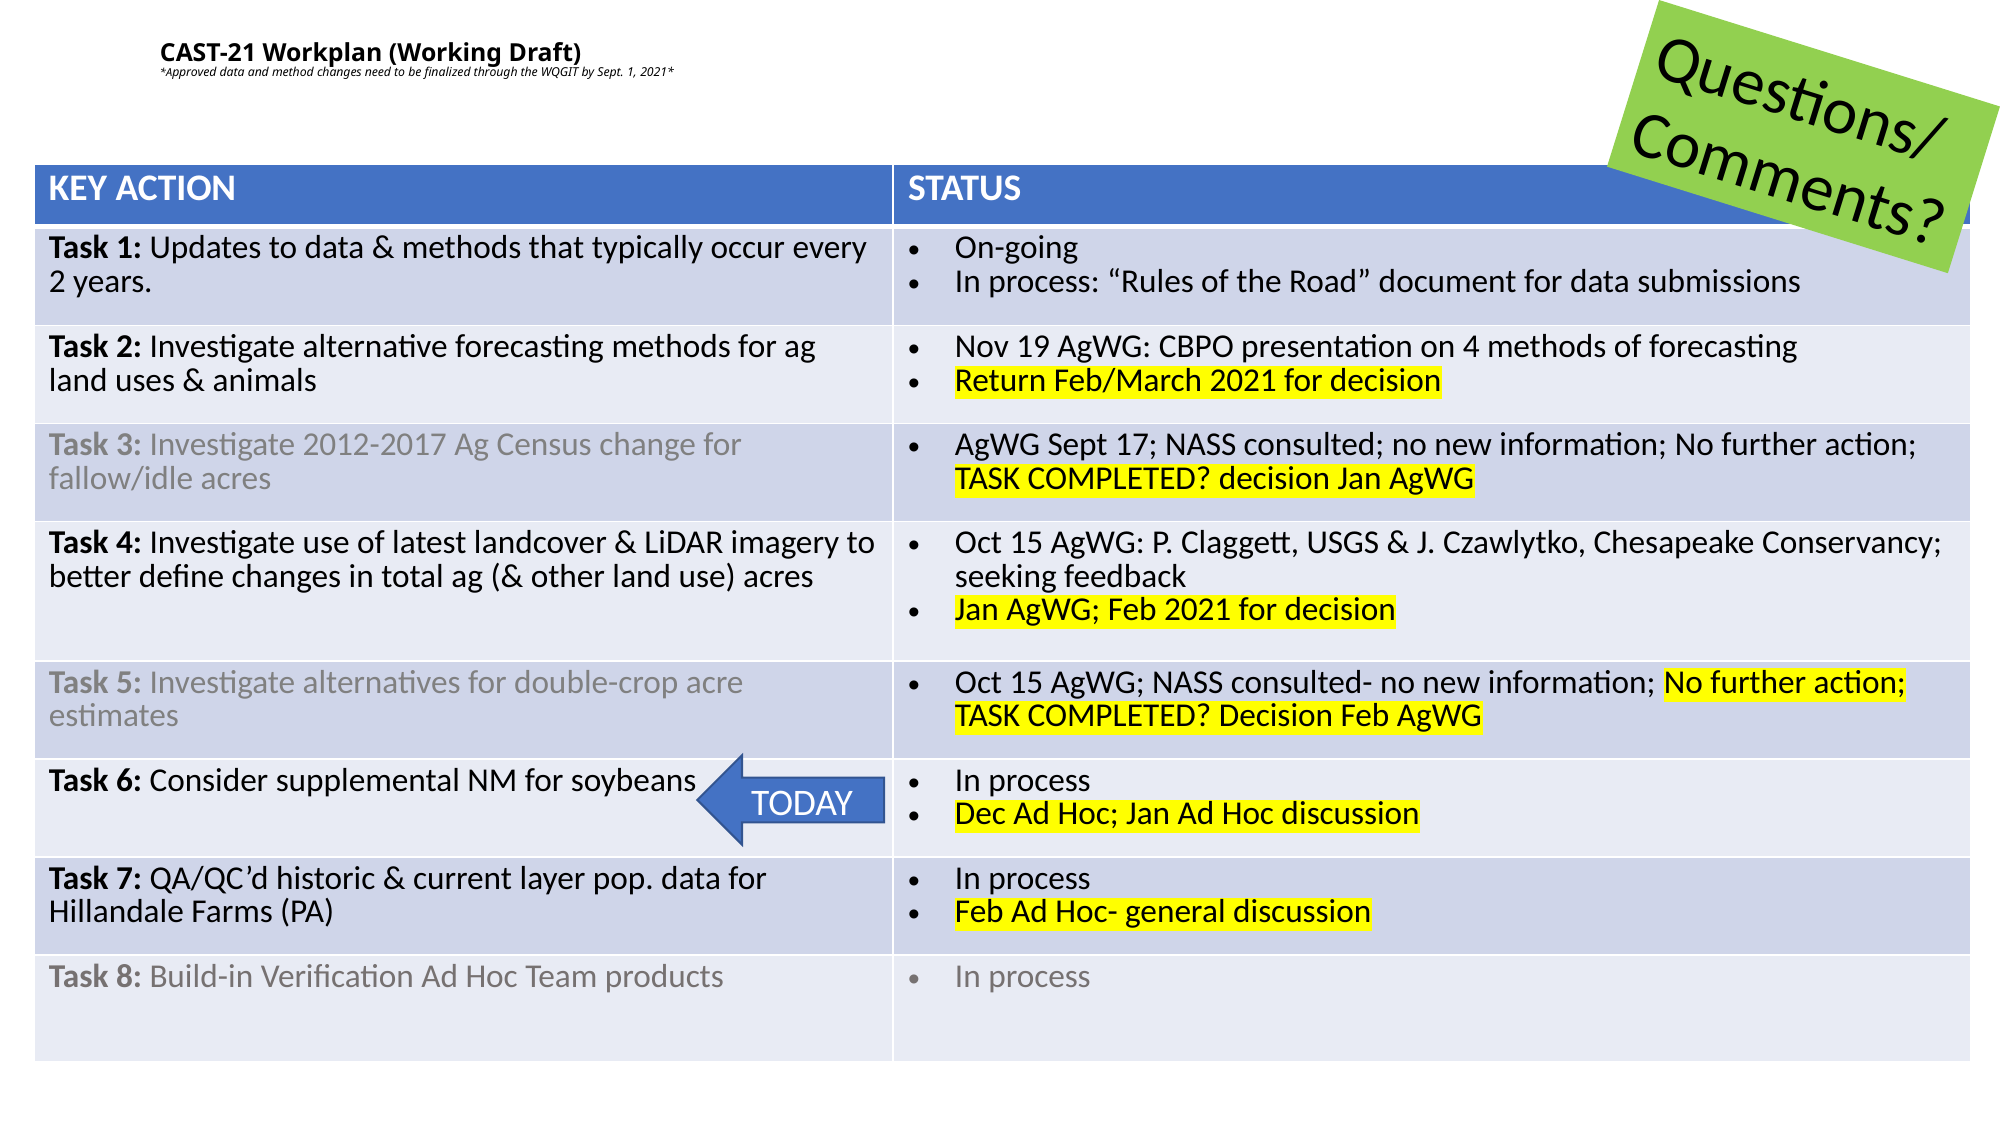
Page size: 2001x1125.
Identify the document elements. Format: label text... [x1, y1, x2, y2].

table_header STATUS [894, 165, 1787, 224]
table_header KEY ACTION [35, 165, 892, 224]
table_cell Oct 15 AgWG; NASS consulted- no new information; No further action; TASK COMPLETED? Decision Feb AgWG [894, 662, 1970, 758]
table_cell Task 7: QA/QC’d historic & current layer pop. data for Hillandale Farms (PA) [35, 858, 892, 954]
table_cell Task 1: Updates to data & methods that typically occur every 2 years. [35, 229, 892, 325]
table_cell Task 3: Investigate 2012-2017 Ag Census change for fallow/idle acres [35, 424, 892, 521]
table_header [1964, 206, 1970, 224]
table_cell In process Feb Ad Hoc- general discussion [894, 858, 1970, 954]
table_cell On-going In process: “Rules of the Road” document for data submissions [894, 229, 1970, 325]
table_cell Task 2: Investigate alternative forecasting methods for ag land uses & animals [35, 326, 892, 423]
table_cell Oct 15 AgWG: P. Claggett, USGS & J. Czawlytko, Chesapeake Conservancy; seeking feedback Jan AgWG; Feb 2021 for decision [894, 522, 1970, 660]
table_cell Task 5: Investigate alternatives for double-crop acre estimates [35, 662, 892, 758]
table_cell In process [894, 956, 1970, 1061]
text_box Questions/Comments? [1607, 0, 2000, 274]
table_cell Task 4: Investigate use of latest landcover & LiDAR imagery to better define changes in total ag (& other land use) acres [35, 522, 892, 660]
title CAST-21 Workplan (Working Draft) *Approved data and method changes need to be finalized through the WQGIT by Sept. 1, 2021* [145, 5, 1444, 124]
table_cell In process Dec Ad Hoc; Jan Ad Hoc discussion [894, 760, 1970, 856]
table_cell AgWG Sept 17; NASS consulted; no new information; No further action; TASK COMPLETED? decision Jan AgWG [894, 424, 1970, 521]
table_cell Task 6: Consider supplemental NM for soybeans [35, 760, 892, 856]
table_cell Nov 19 AgWG: CBPO presentation on 4 methods of forecasting Return Feb/March 2021 for decision [894, 326, 1970, 423]
text_box TODAY [695, 752, 886, 848]
table_cell Task 8: Build-in Verification Ad Hoc Team products [35, 956, 892, 1061]
